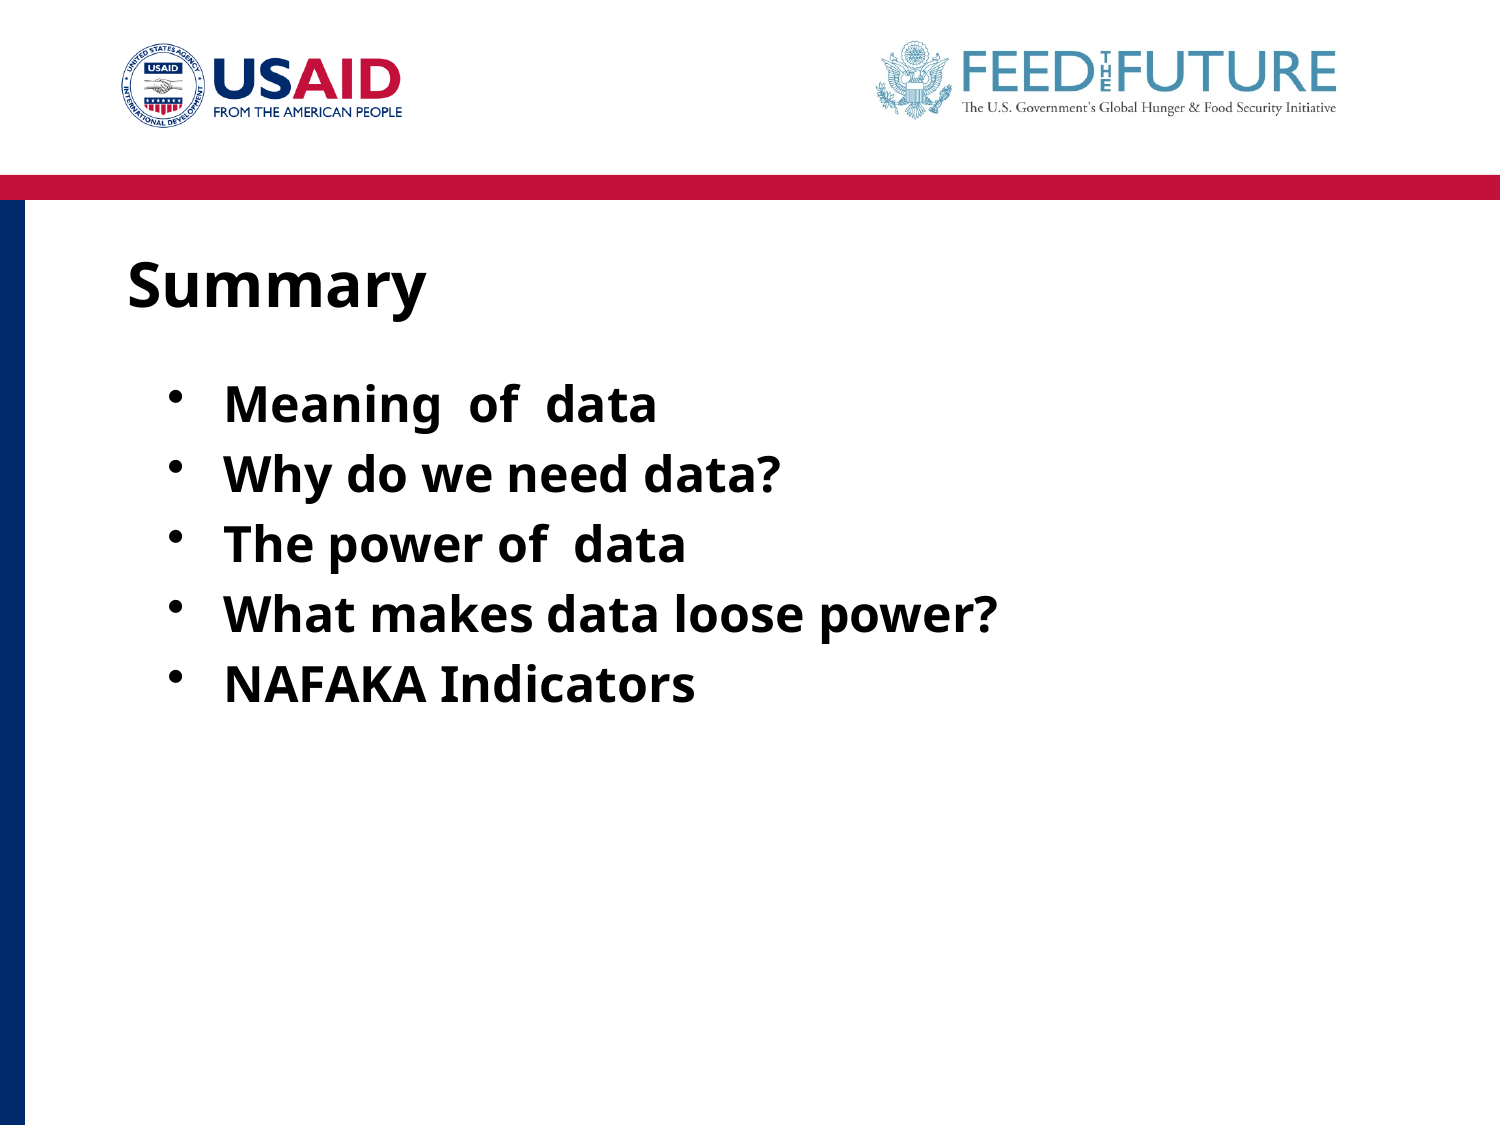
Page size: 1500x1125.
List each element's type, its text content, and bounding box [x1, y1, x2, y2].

picture [80, 17, 442, 158]
list Meaning of data Why do we need data? The power of data What makes data loose power? NAFAKA Indicators [152, 365, 1205, 901]
title Summary [112, 237, 1388, 338]
picture [837, 11, 1378, 152]
